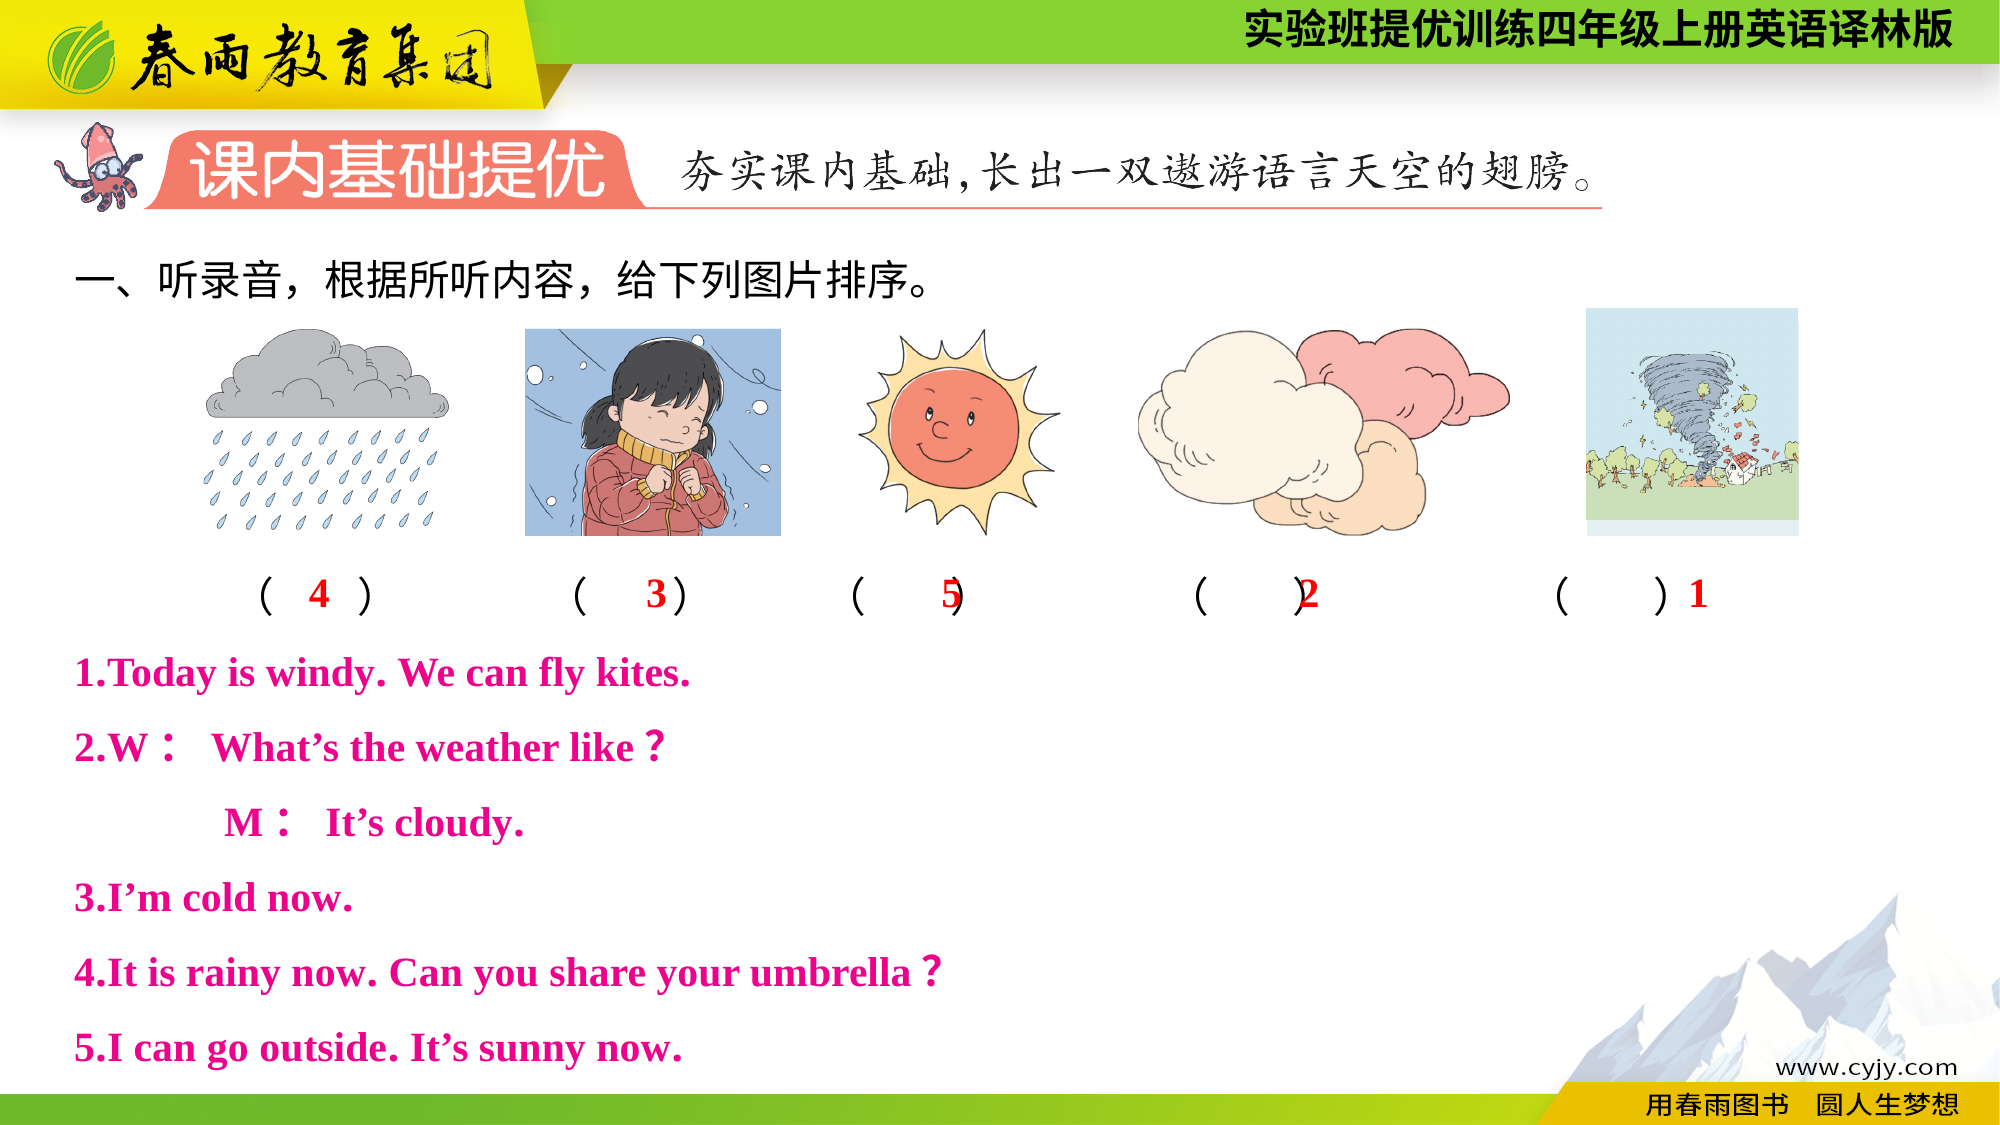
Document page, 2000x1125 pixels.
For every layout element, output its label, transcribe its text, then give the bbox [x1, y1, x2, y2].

text_box 4 [294, 558, 346, 623]
list 一、听录音，根据所听内容，给下列图片排序。 [59, 221, 1944, 303]
text_box 1.Today is windy. We can fly kites. 2.W：What’s the weather like？ M：It’s cloudy. 3.I’m cold now. 4.It is rainy now. Can you share your umbrella？ 5.I can go outside. It’s sunny now. [59, 629, 1944, 1078]
text_box （ ） （ ） （ ） （ ） （ ） [59, 538, 1944, 629]
text_box 2 [1283, 558, 1335, 623]
text_box 3 [631, 558, 682, 623]
text_box 1 [1673, 558, 1725, 624]
text_box 5 [926, 558, 978, 624]
picture [0, 0, 2000, 1125]
